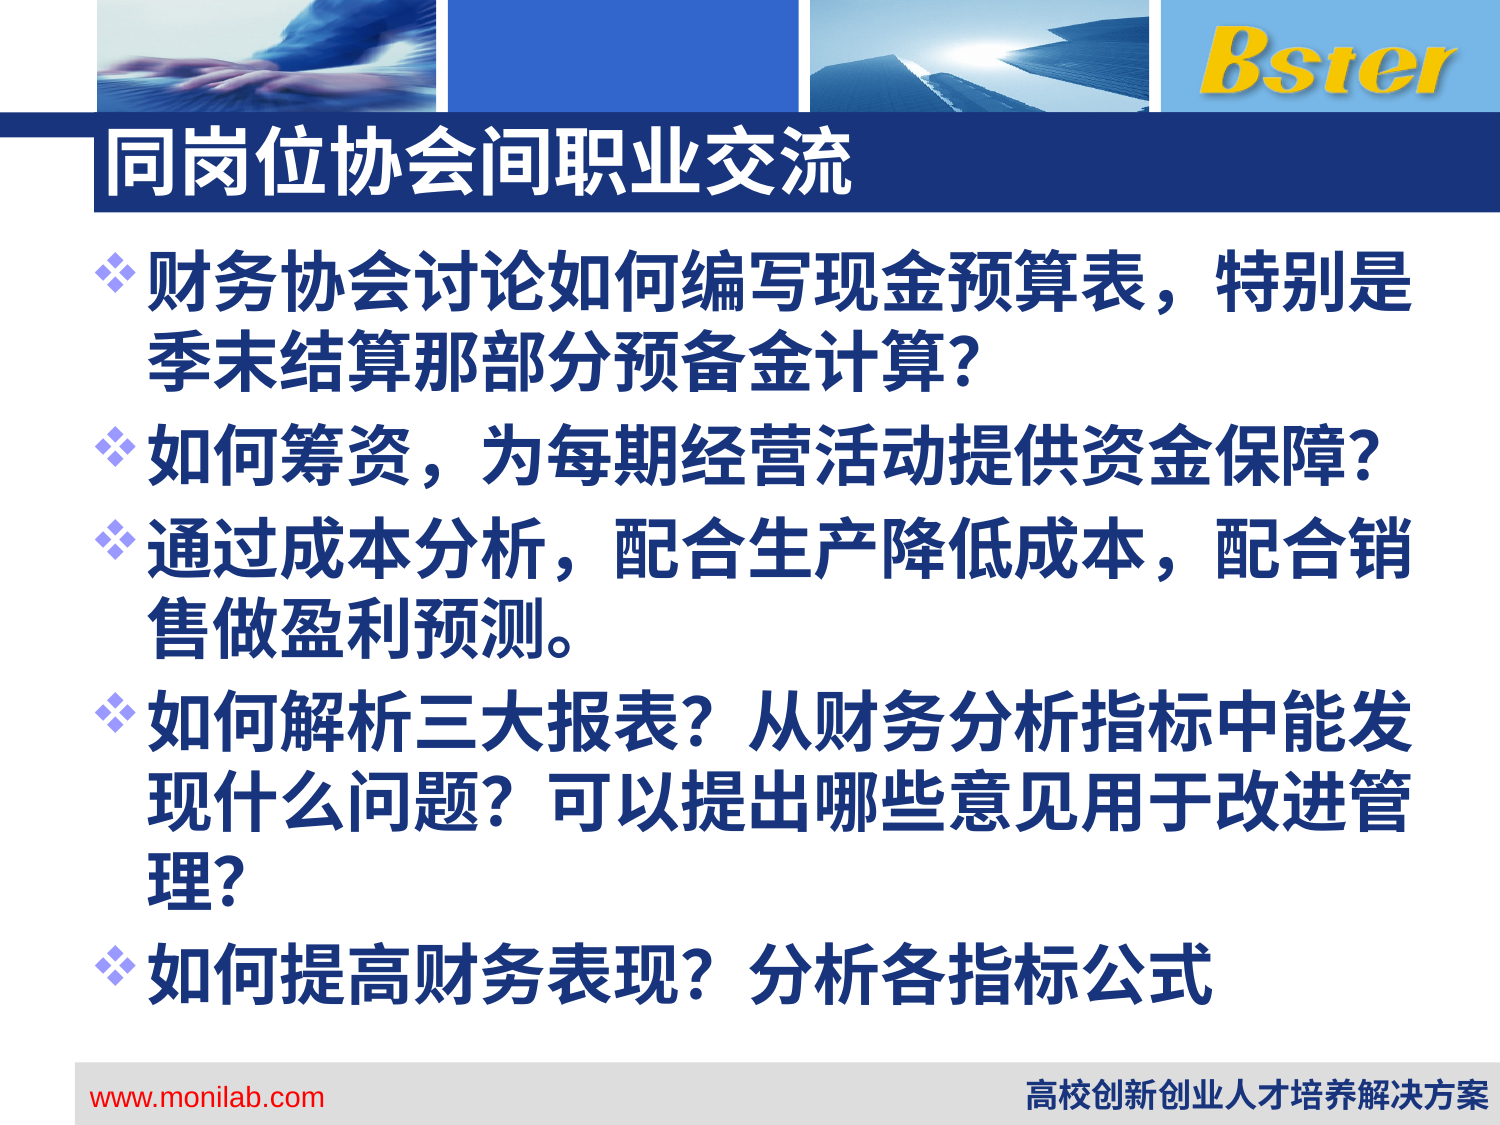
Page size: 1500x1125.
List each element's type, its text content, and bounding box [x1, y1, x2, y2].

list 财务协会讨论如何编写现金预算表，特别是季末结算那部分预备金计算？ 如何筹资，为每期经营活动提供资金保障？ 通过成本分析，配合生产降低成本，配合销售做盈利预测。 如何解析三大报表？从财务分析指标中能发现什么问题？可以提出哪些意见用于改进管理？ 如何提高财务表现？分析各指标公式 [74, 232, 1454, 1034]
title 同岗位协会间职业交流 [88, 113, 1369, 206]
picture [810, 0, 1150, 112]
picture [1199, 26, 1458, 94]
picture [97, 0, 437, 112]
